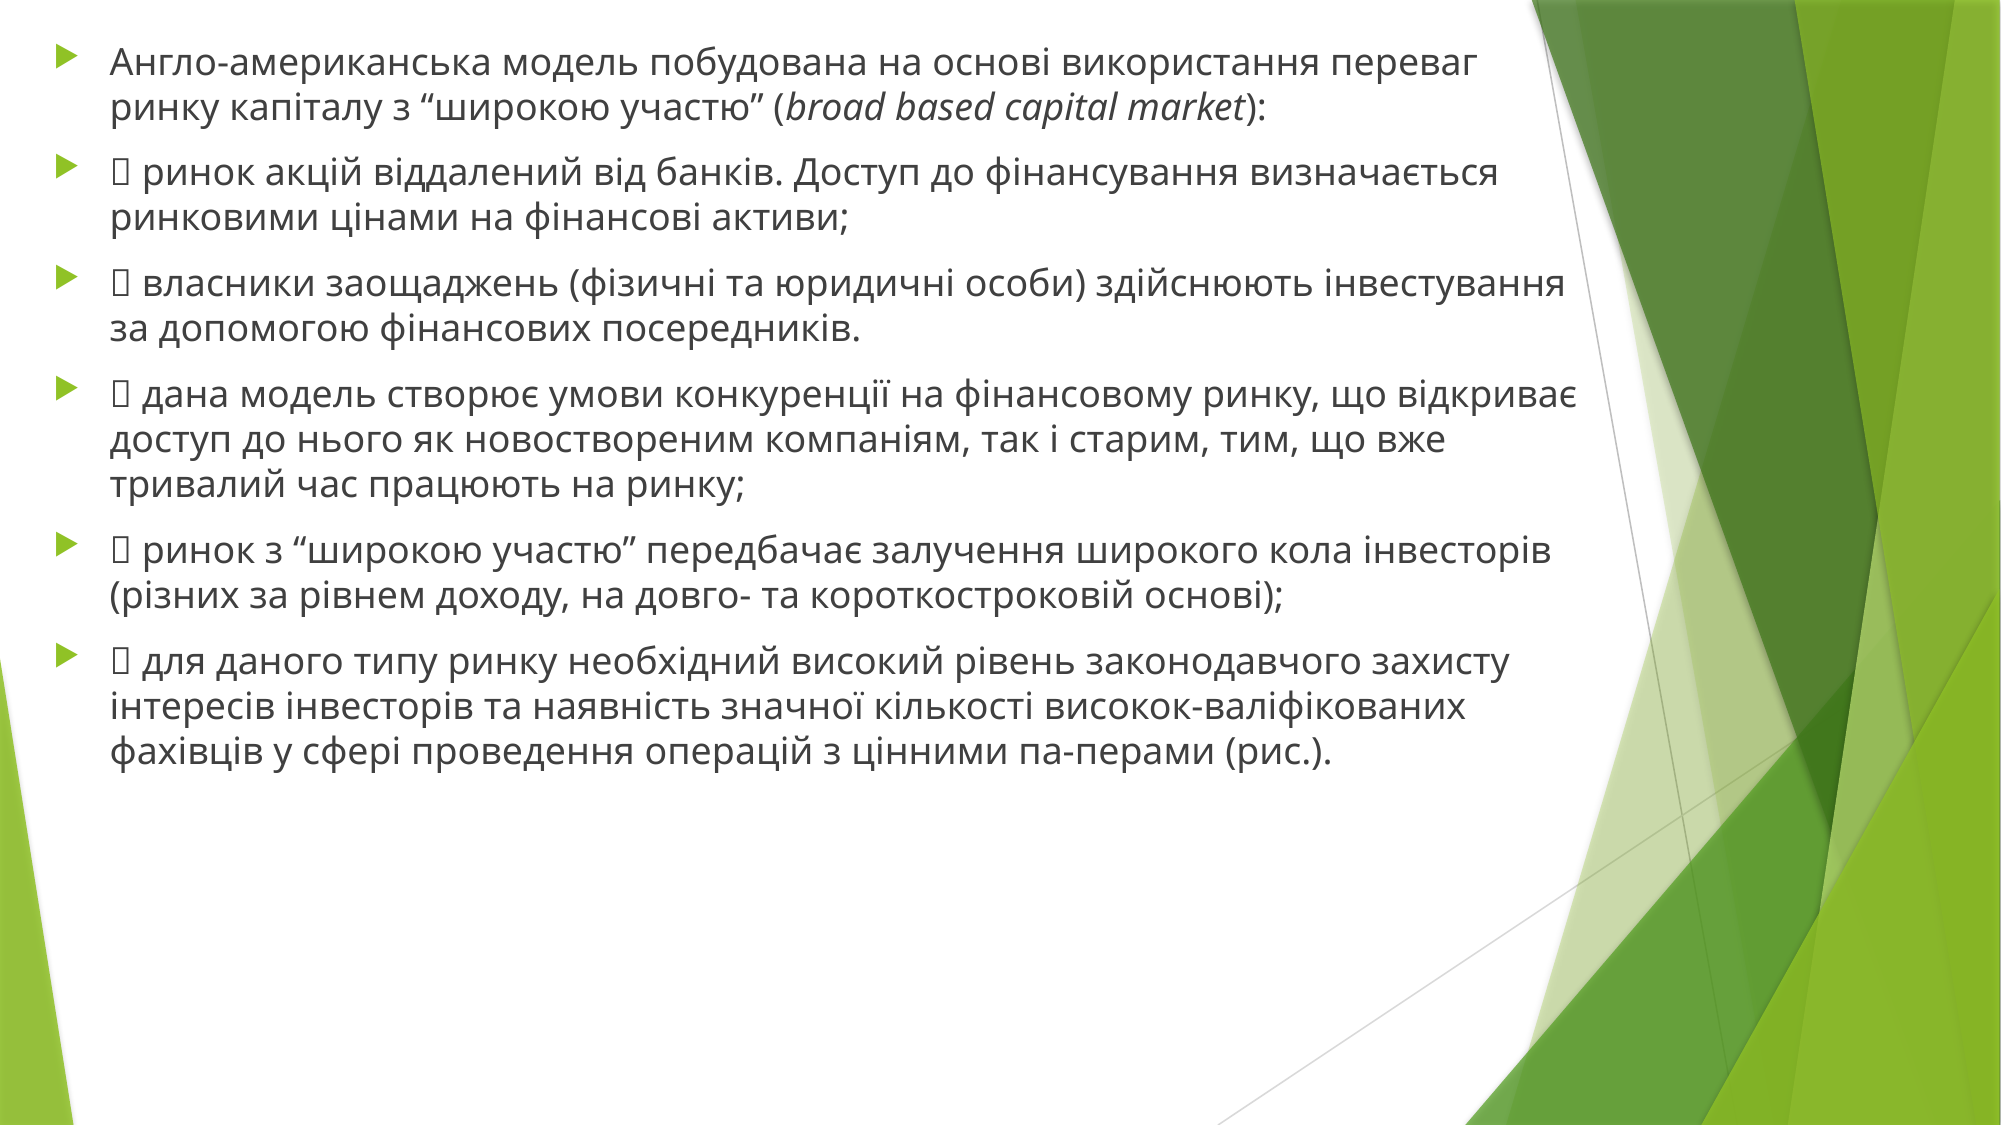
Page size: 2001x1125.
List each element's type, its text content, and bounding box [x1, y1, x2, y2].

list Англо-американська модель побудована на основі використання переваг ринку капіталу з “широкою участю” (broad based capital market):  ринок акцій віддалений від банків. Доступ до фінансування визначається ринковими цінами на фінансові активи;  власники заощаджень (фізичні та юридичні особи) здійснюють інвестування за допомогою фінансових посередників.  дана модель створює умови конкуренції на фінансовому ринку, що відкриває доступ до нього як новоствореним компаніям, так і старим, тим, що вже тривалий час працюють на ринку;  ринок з “широкою участю” передбачає залучення широкого кола інвесторів (різних за рівнем доходу, на довго- та короткостроковій основі);  для даного типу ринку необхідний високий рівень законодавчого захисту інтересів інвесторів та наявність значної кількості високок-валіфікованих фахівців у сфері проведення операцій з цінними па-перами (рис.). [38, 29, 1604, 1075]
